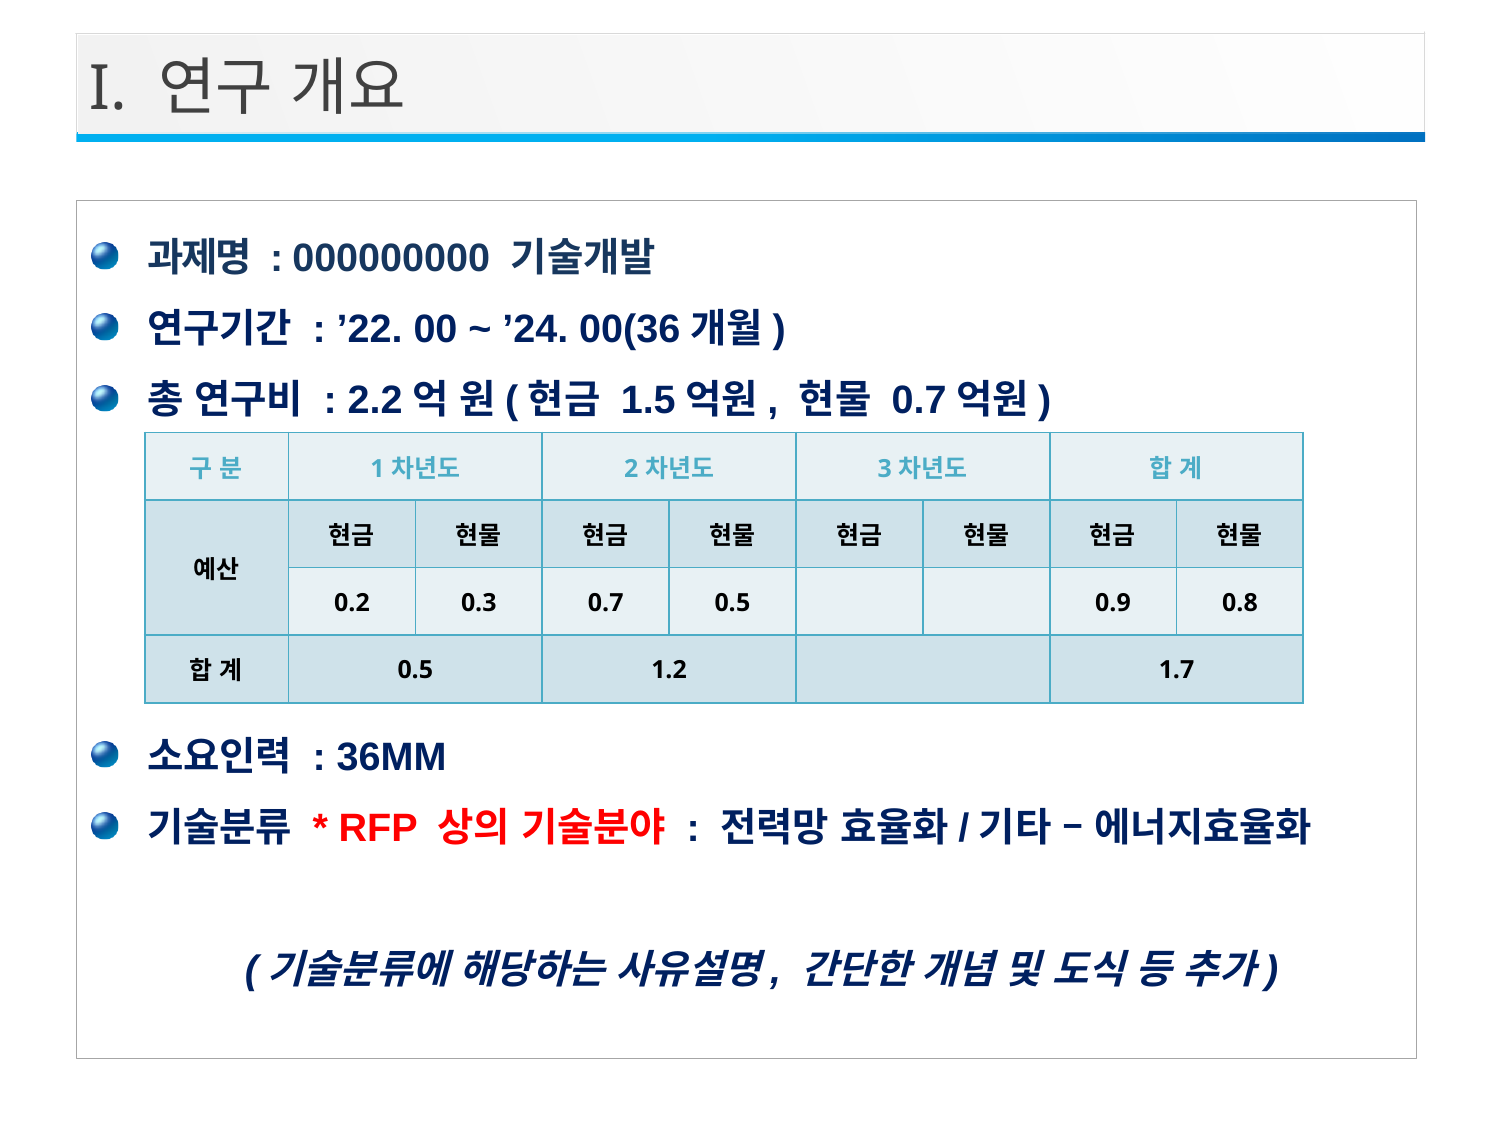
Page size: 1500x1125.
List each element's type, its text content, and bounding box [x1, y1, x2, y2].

picture [111, 262, 119, 270]
table_cell 현물 [1177, 501, 1302, 567]
table_cell 합 계 [146, 636, 288, 702]
table_cell 현금 [797, 501, 922, 567]
table_header 1차년도 [289, 433, 541, 499]
picture [111, 333, 119, 341]
picture [90, 312, 119, 341]
table_cell 0.5 [289, 636, 541, 702]
picture [111, 832, 119, 840]
table_cell 0.5 [670, 568, 795, 634]
table_header 3차년도 [797, 433, 1049, 499]
table_cell 현물 [670, 501, 795, 567]
table_cell [797, 568, 922, 634]
table_cell [797, 636, 1049, 702]
text_box I. 연구 개요 [74, 39, 421, 130]
table_cell 현금 [289, 501, 415, 567]
picture [90, 740, 119, 768]
table_cell 예산 [146, 501, 288, 634]
picture [111, 760, 119, 768]
table_cell 0.7 [543, 568, 668, 634]
table_cell 현물 [416, 501, 541, 567]
picture [90, 384, 119, 412]
table_cell 현금 [543, 501, 668, 567]
table_cell 0.8 [1177, 568, 1302, 634]
table_header 2차년도 [543, 433, 795, 499]
table_cell 0.3 [416, 568, 541, 634]
table_cell 1.2 [543, 636, 795, 702]
table_header 구 분 [146, 433, 288, 499]
picture [90, 811, 119, 840]
table_cell 현금 [1051, 501, 1176, 567]
table_cell [924, 568, 1049, 634]
table_cell 0.2 [289, 568, 415, 634]
picture [90, 241, 119, 270]
table_cell 0.9 [1051, 568, 1176, 634]
picture [111, 404, 119, 412]
table_cell 1.7 [1051, 636, 1302, 702]
table_cell 현물 [924, 501, 1049, 567]
text_box 과제명 : 000000000 기술개발 연구기간 : ’22. 00 ~ ’24. 00(36개월) 총 연구비 : 2.2억 원(현금 1.5억원, 현물 0.7억원) 소요인력 : 36MM 기술분류 * RFP 상의 기술분야 : 전력망 효율화/기타 – 에너지효율화 (기술분류에 해당하는 사유설명, 간단한 개념 및 도식 등 추가) [74, 199, 1419, 1060]
table_header 합 계 [1051, 433, 1302, 499]
